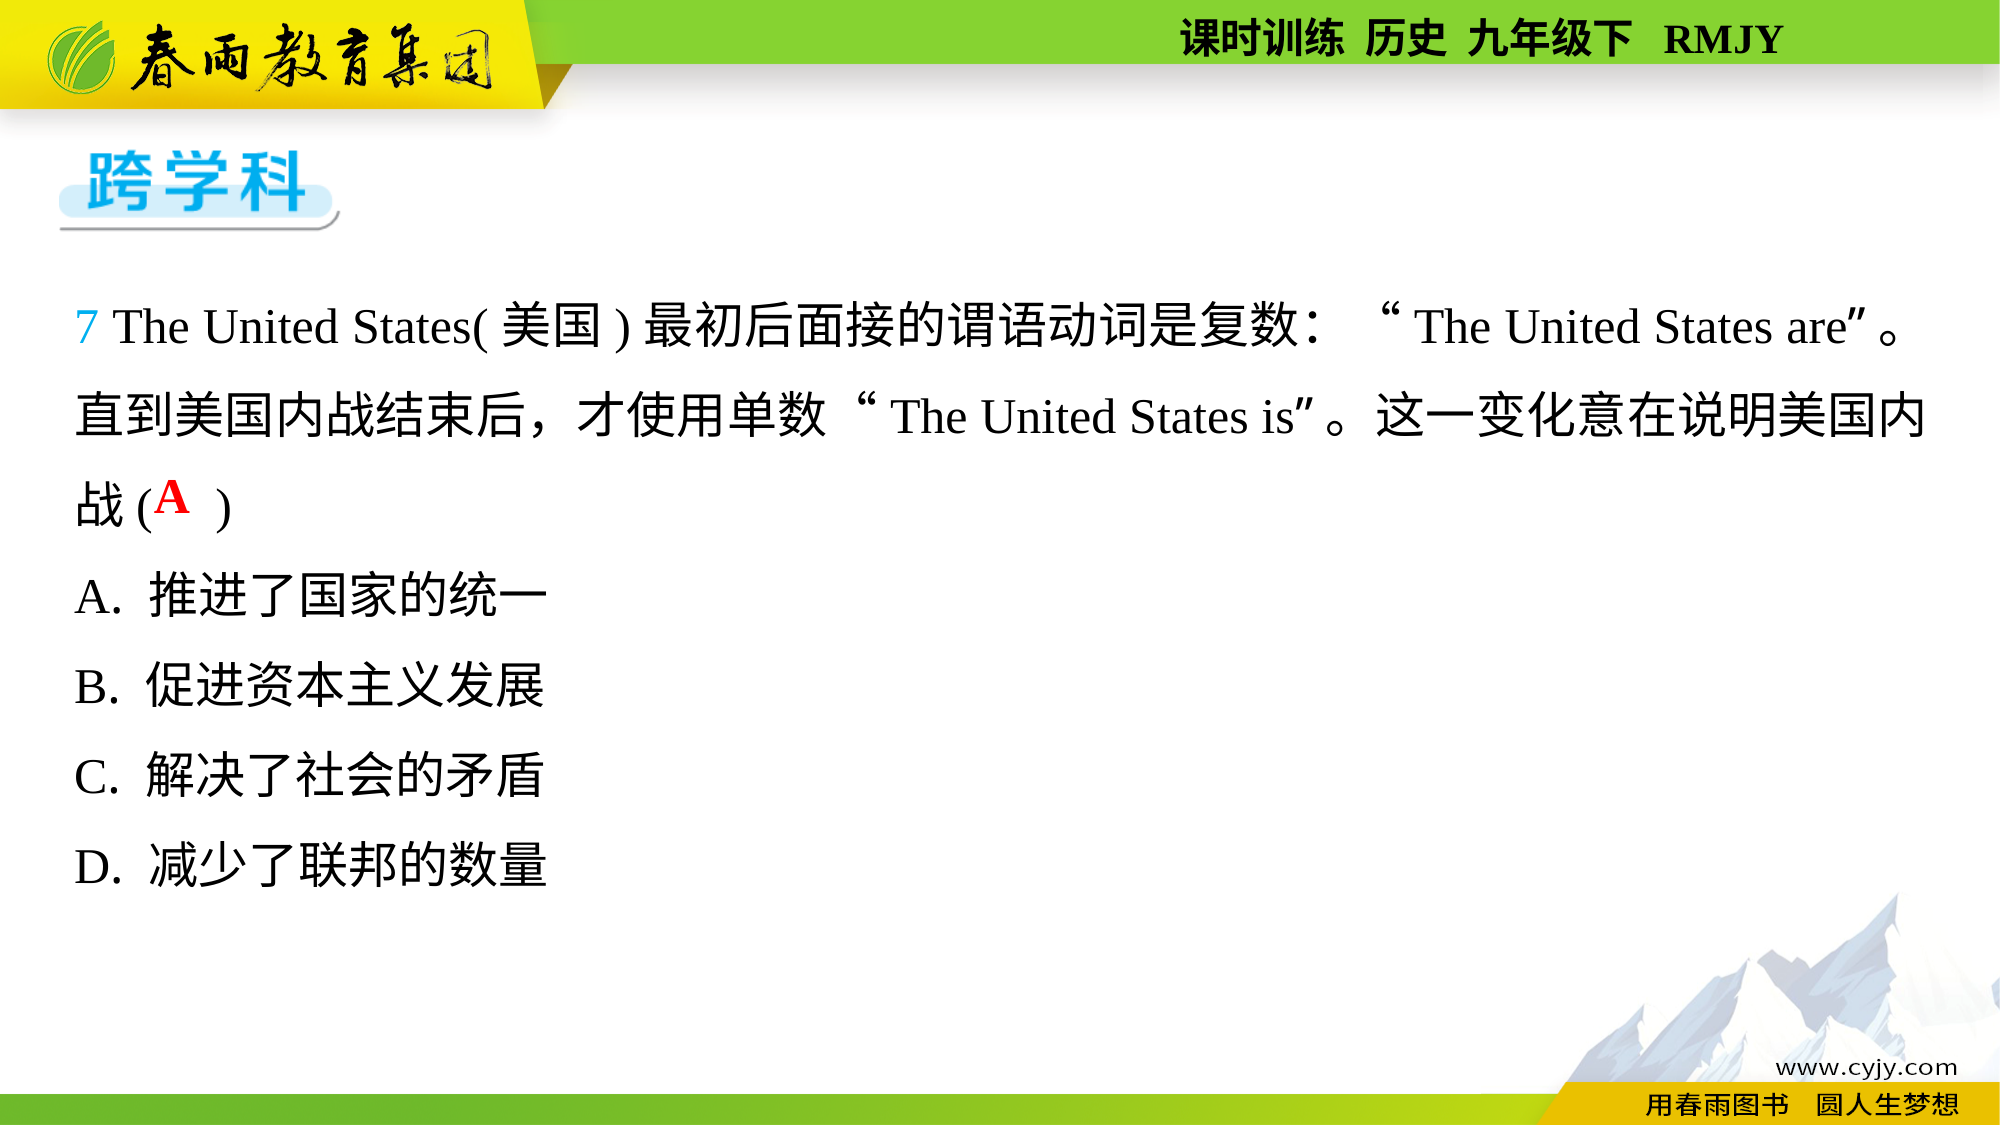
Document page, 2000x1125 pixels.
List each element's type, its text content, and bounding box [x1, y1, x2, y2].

picture [0, 0, 2000, 1125]
text_box A [139, 456, 205, 531]
list 7 The United States(美国)最初后面接的谓语动词是复数：“The United States are”。直到美国内战结束后，才使用单数“The United States is”。这一变化意在说明美国内战( ) A. 推进了国家的统一 B. 促进资本主义发展 C. 解决了社会的矛盾 D. 减少了联邦的数量 [59, 255, 1944, 907]
